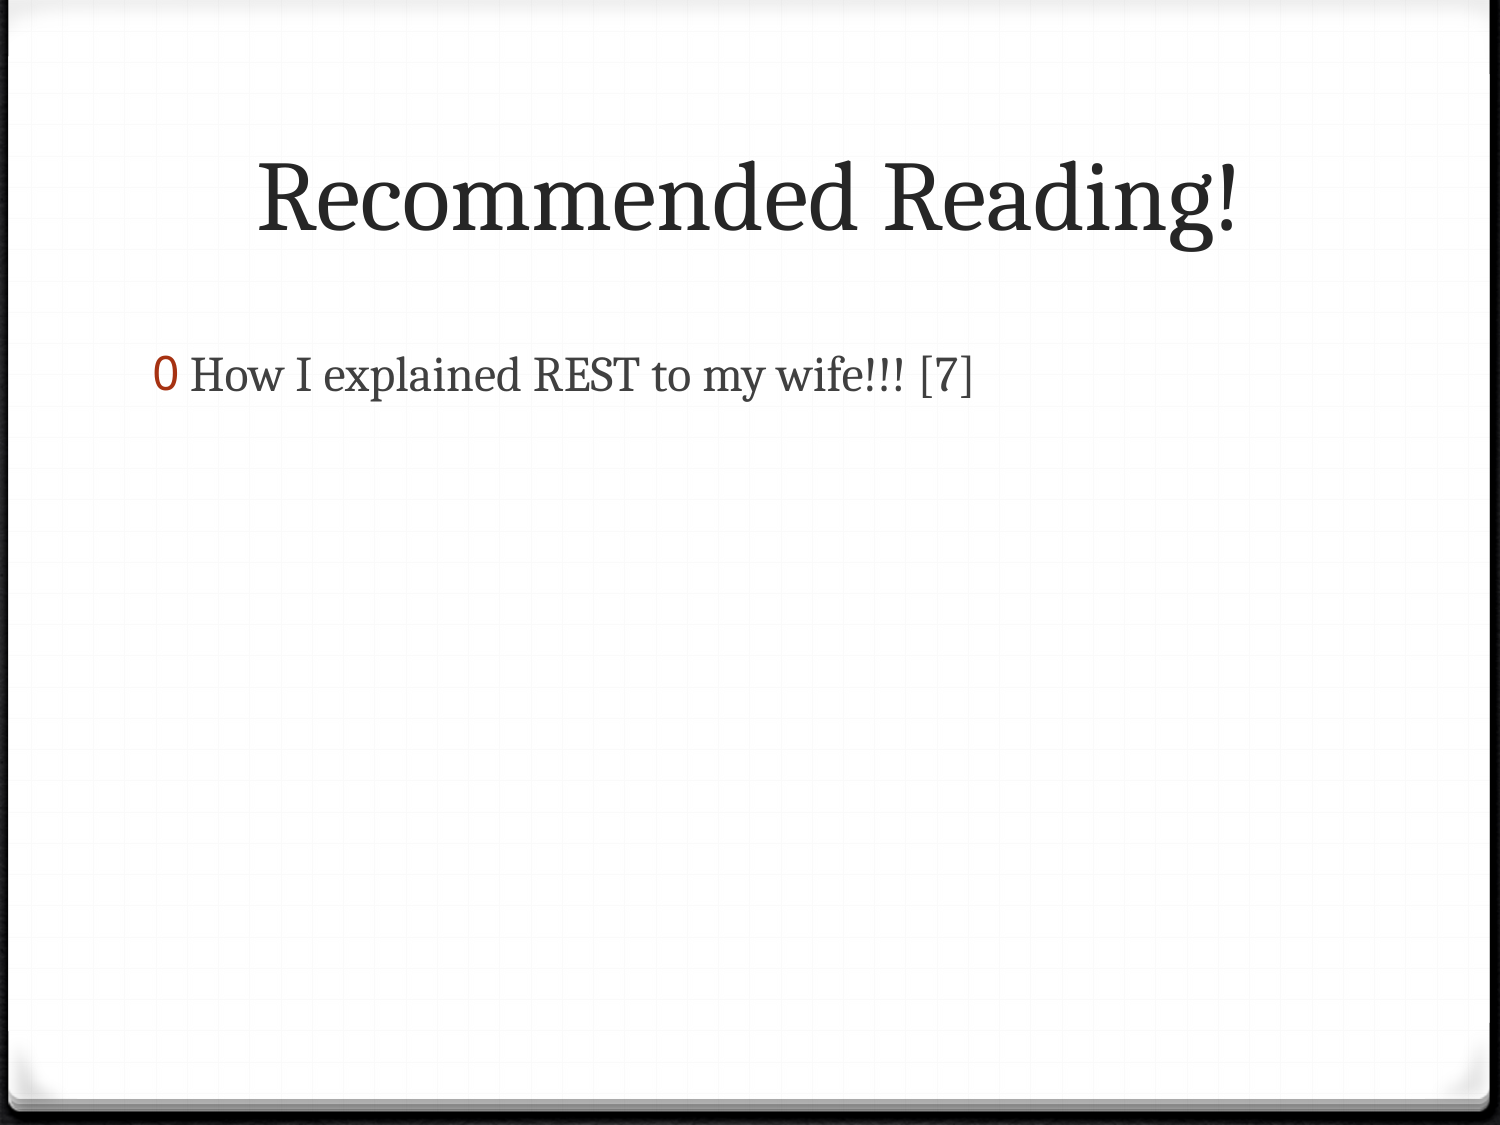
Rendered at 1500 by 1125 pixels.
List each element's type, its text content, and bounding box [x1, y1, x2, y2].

list How I explained REST to my wife!!! [7] [137, 334, 1363, 983]
picture [0, 0, 1500, 1125]
title Recommended Reading! [90, 71, 1410, 309]
